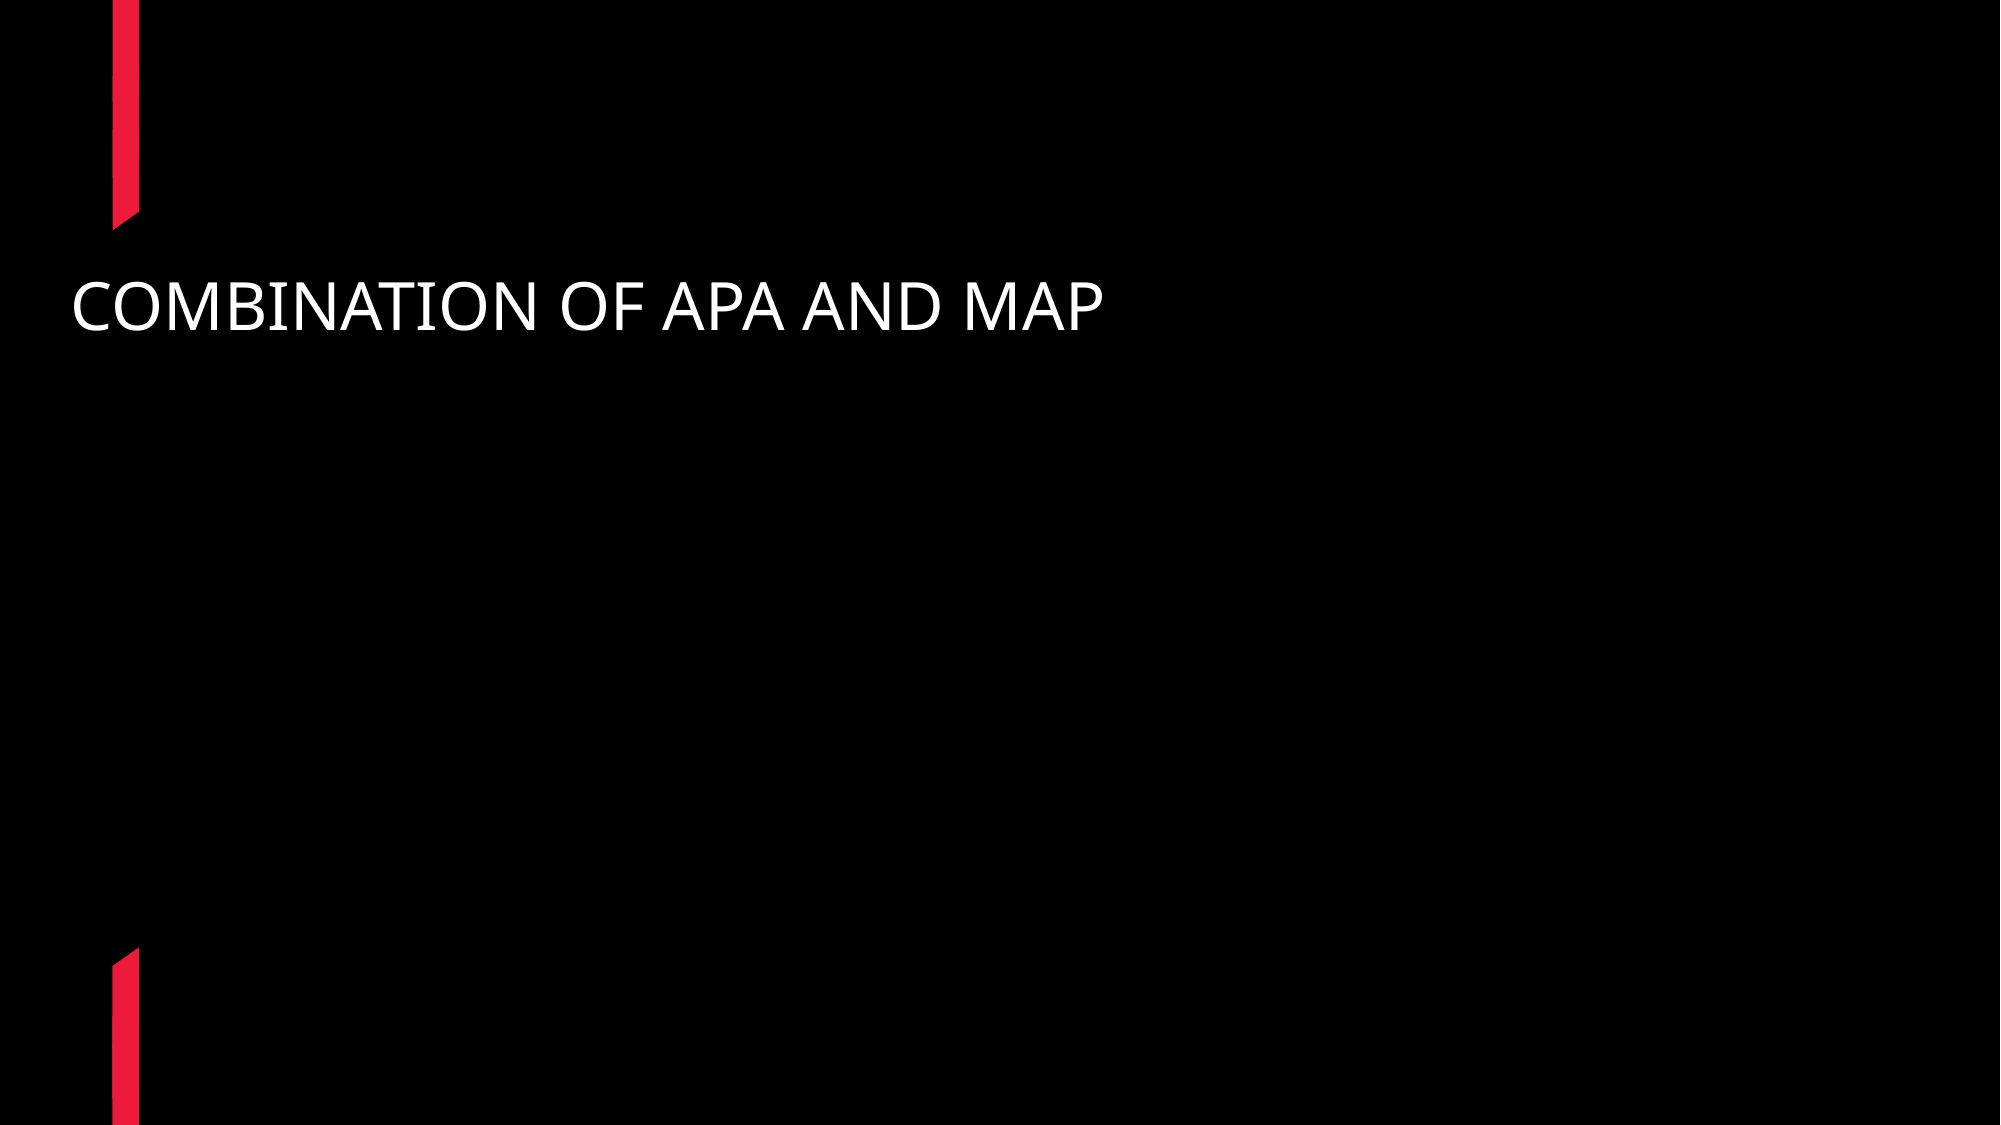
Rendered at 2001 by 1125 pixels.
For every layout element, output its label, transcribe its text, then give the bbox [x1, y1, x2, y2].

title COMBINATION OF APA AND MAP [70, 272, 1843, 346]
